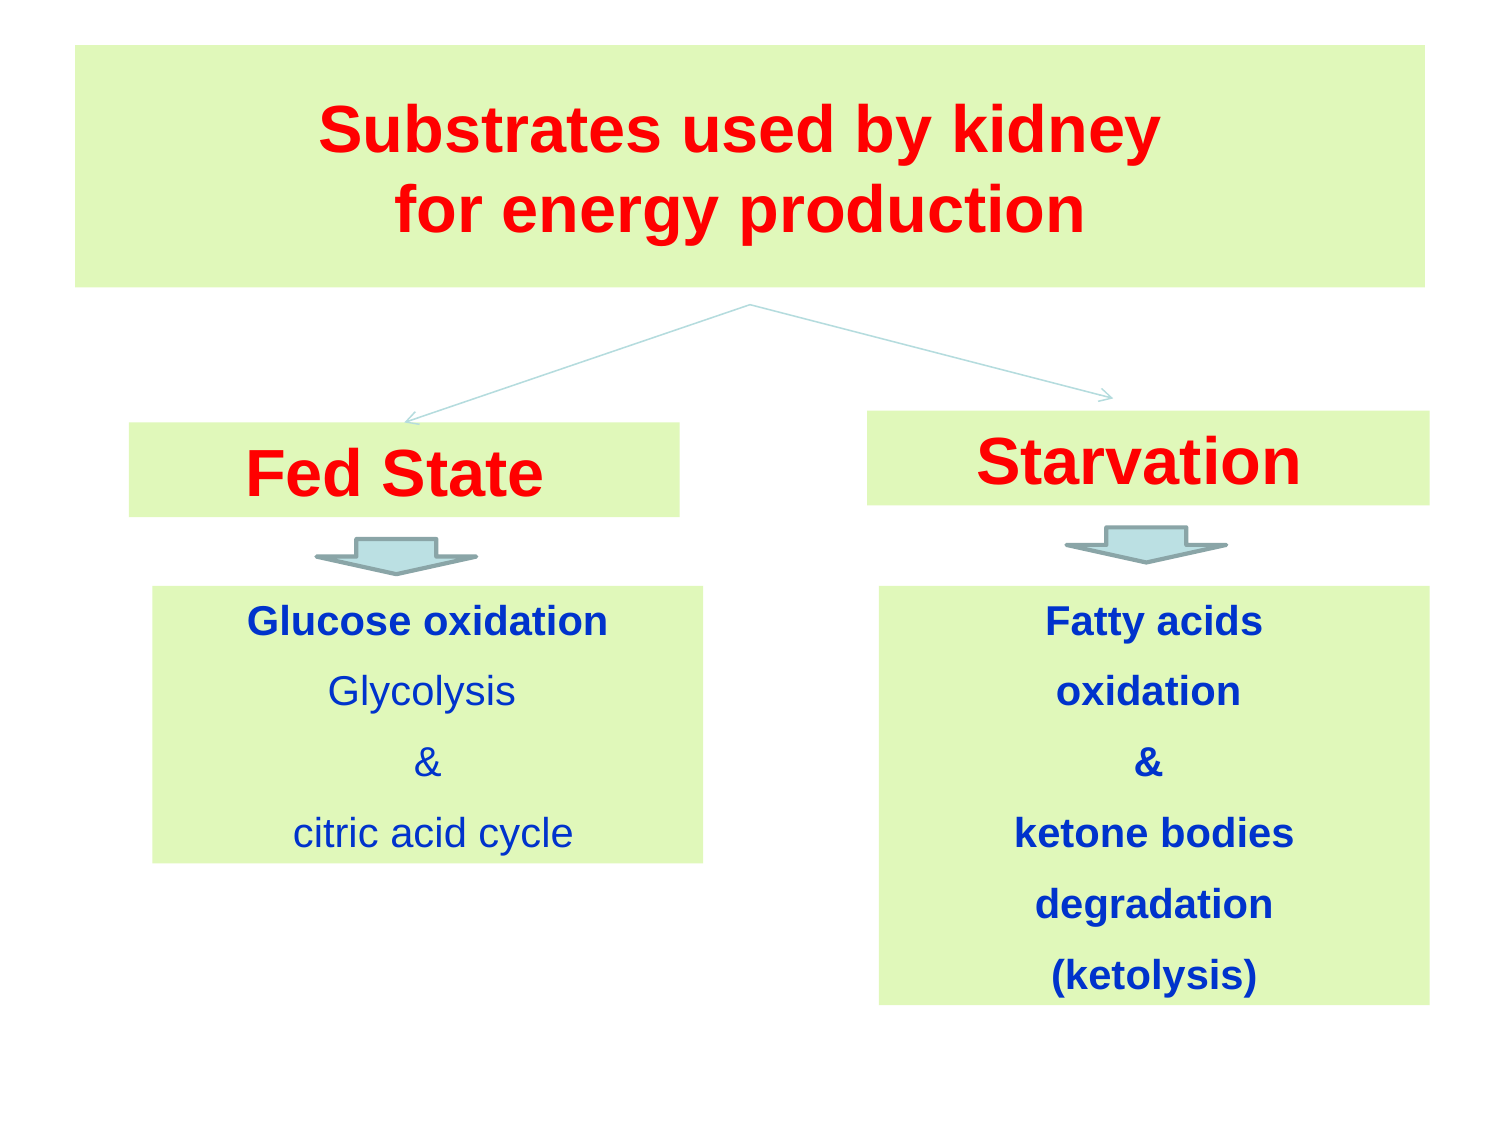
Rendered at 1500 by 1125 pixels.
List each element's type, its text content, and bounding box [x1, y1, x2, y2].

text_box [314, 536, 479, 577]
text_box Glucose oxidation Glycolysis & citric acid cycle [152, 585, 704, 864]
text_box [403, 304, 751, 422]
text_box [1064, 525, 1229, 565]
title Substrates used by kidney for energy production [75, 45, 1425, 288]
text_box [749, 304, 1114, 399]
text_box Fed State [128, 422, 680, 518]
text_box Starvation [867, 410, 1430, 506]
text_box Fatty acids oxidation & ketone bodies degradation (ketolysis) [878, 585, 1430, 1006]
